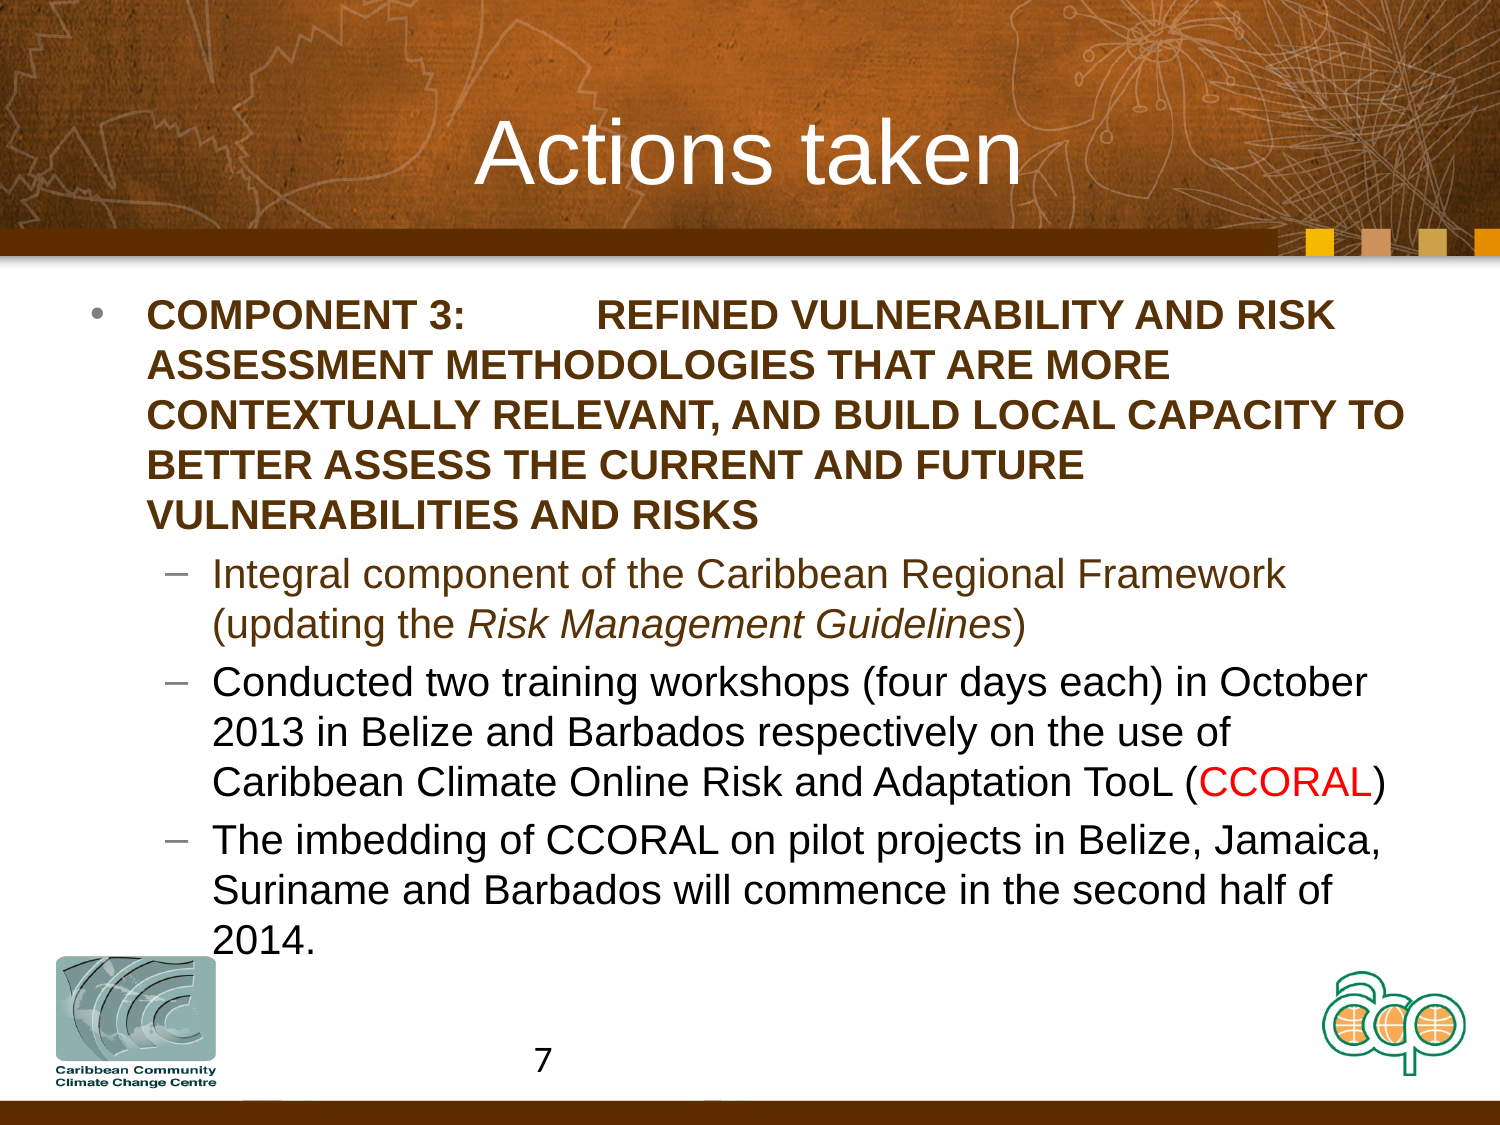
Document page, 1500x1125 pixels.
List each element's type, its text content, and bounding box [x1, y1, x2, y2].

title Actions taken [74, 62, 1426, 234]
picture [0, 0, 1500, 1125]
slide_number 7 [518, 1027, 869, 1071]
list COMPONENT 3: REFINED VULNERABILITY AND RISK ASSESSMENT METHODOLOGIES THAT ARE MORE CONTEXTUALLY RELEVANT, AND BUILD LOCAL CAPACITY TO BETTER ASSESS THE CURRENT AND FUTURE VULNERABILITIES AND RISKS Integral component of the Caribbean Regional Framework (updating the Risk Management Guidelines) Conducted two training workshops (four days each) in October 2013 in Belize and Barbados respectively on the use of Caribbean Climate Online Risk and Adaptation TooL (CCORAL) The imbedding of CCORAL on pilot projects in Belize, Jamaica, Suriname and Barbados will commence in the second half of 2014. [74, 280, 1426, 936]
